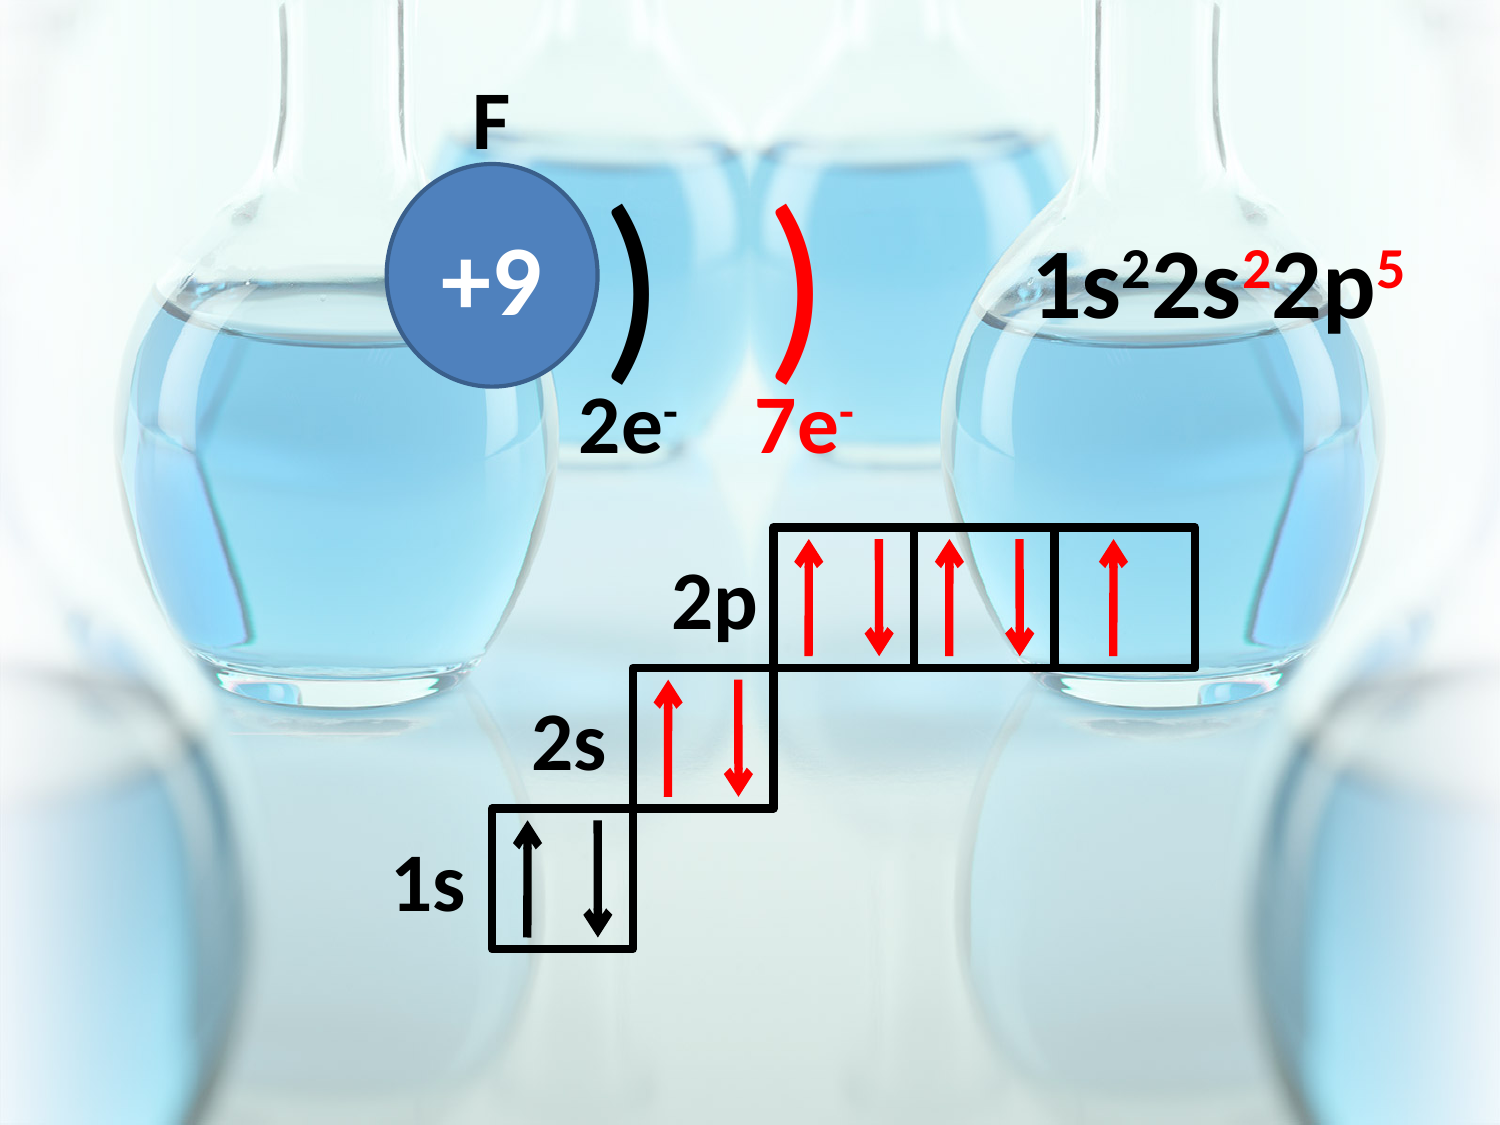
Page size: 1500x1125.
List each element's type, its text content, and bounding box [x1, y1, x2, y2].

text_box 2s [516, 679, 622, 795]
text_box 2p [656, 539, 774, 654]
text_box ) [750, 140, 844, 363]
text_box [771, 525, 912, 595]
text_box 2e- [564, 363, 693, 478]
text_box 1s [375, 820, 481, 936]
text_box ) [586, 140, 680, 363]
picture [0, 0, 1500, 1125]
text_box [912, 525, 1053, 595]
text_box [631, 666, 775, 736]
text_box 7e- [740, 363, 869, 478]
text_box [490, 806, 635, 877]
text_box [771, 605, 912, 670]
text_box [1053, 525, 1197, 670]
text_box [912, 605, 1053, 670]
text_box +9 [384, 167, 586, 389]
text_box [490, 887, 635, 951]
text_box 1s22s22p5 [1016, 210, 1421, 346]
text_box [631, 746, 775, 811]
text_box F [457, 58, 526, 174]
